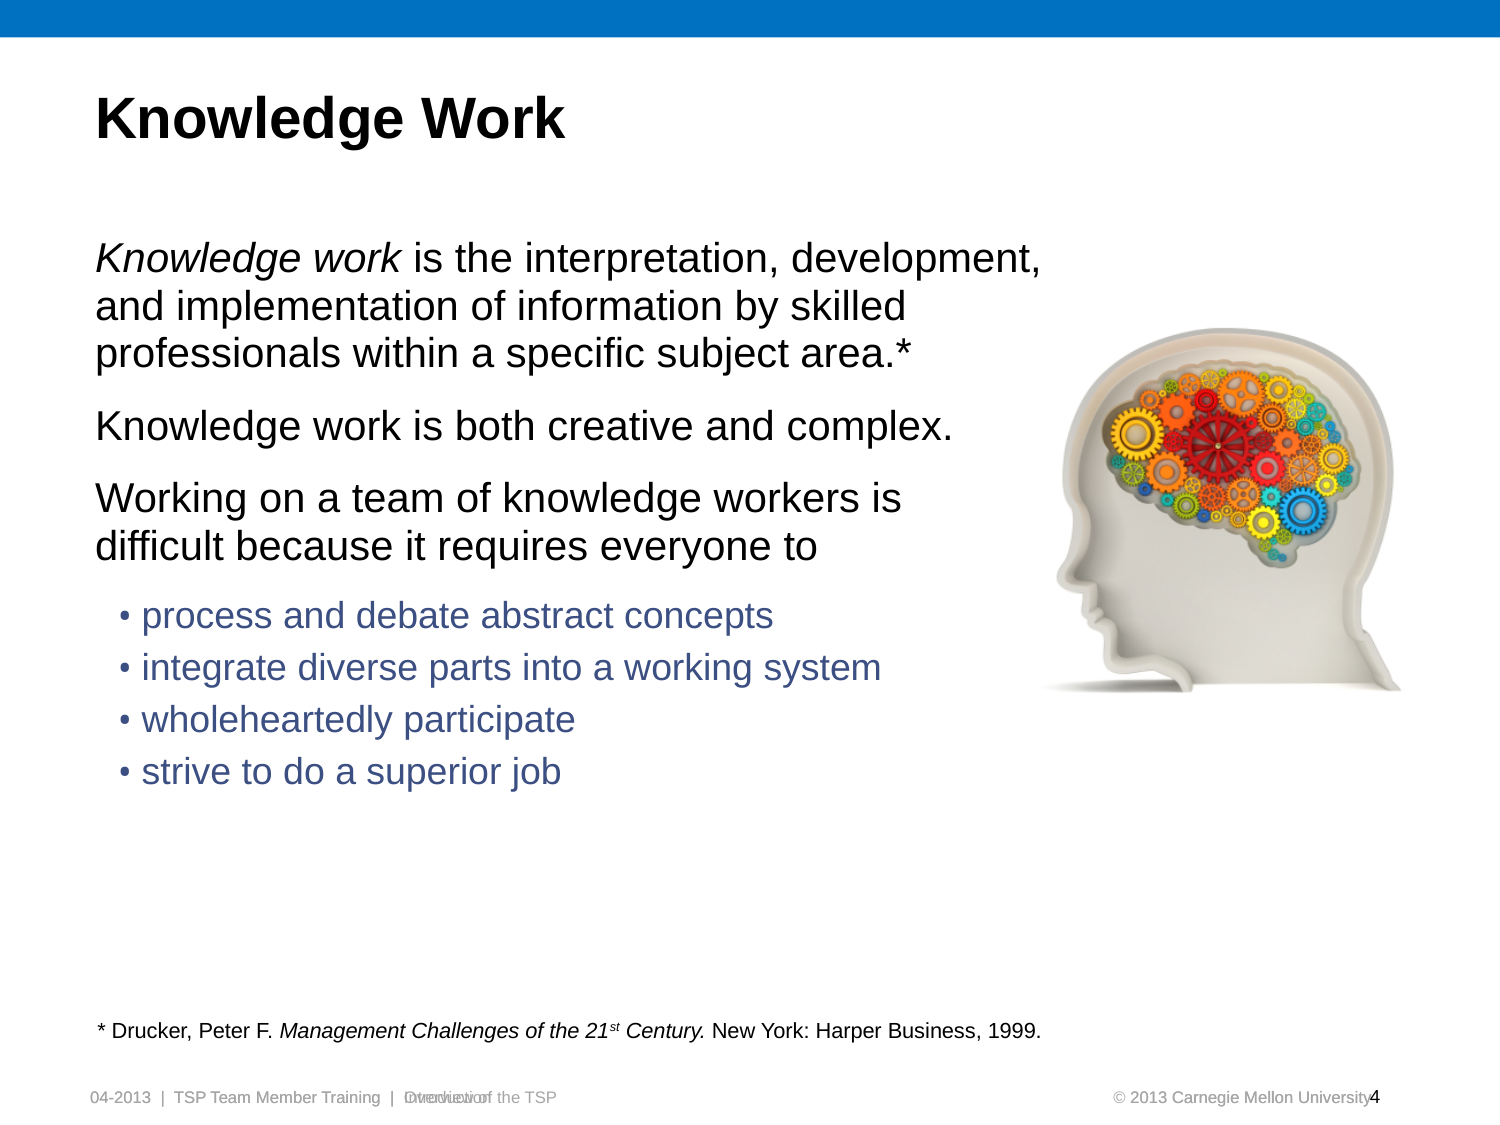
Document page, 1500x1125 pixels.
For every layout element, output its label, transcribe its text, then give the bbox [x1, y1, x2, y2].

title Knowledge Work [94, 93, 1491, 151]
picture [1028, 304, 1428, 703]
text_box * Drucker, Peter F. Management Challenges of the 21st Century. New York: Harper Business, 1999. [82, 1009, 1228, 1050]
list Knowledge work is the interpretation, development, and implementation of information by skilled professionals within a specific subject area.* Knowledge work is both creative and complex. Working on a team of knowledge workers is difficult because it requires everyone to process and debate abstract concepts integrate diverse parts into a working system wholeheartedly participate strive to do a superior job [94, 234, 1108, 998]
